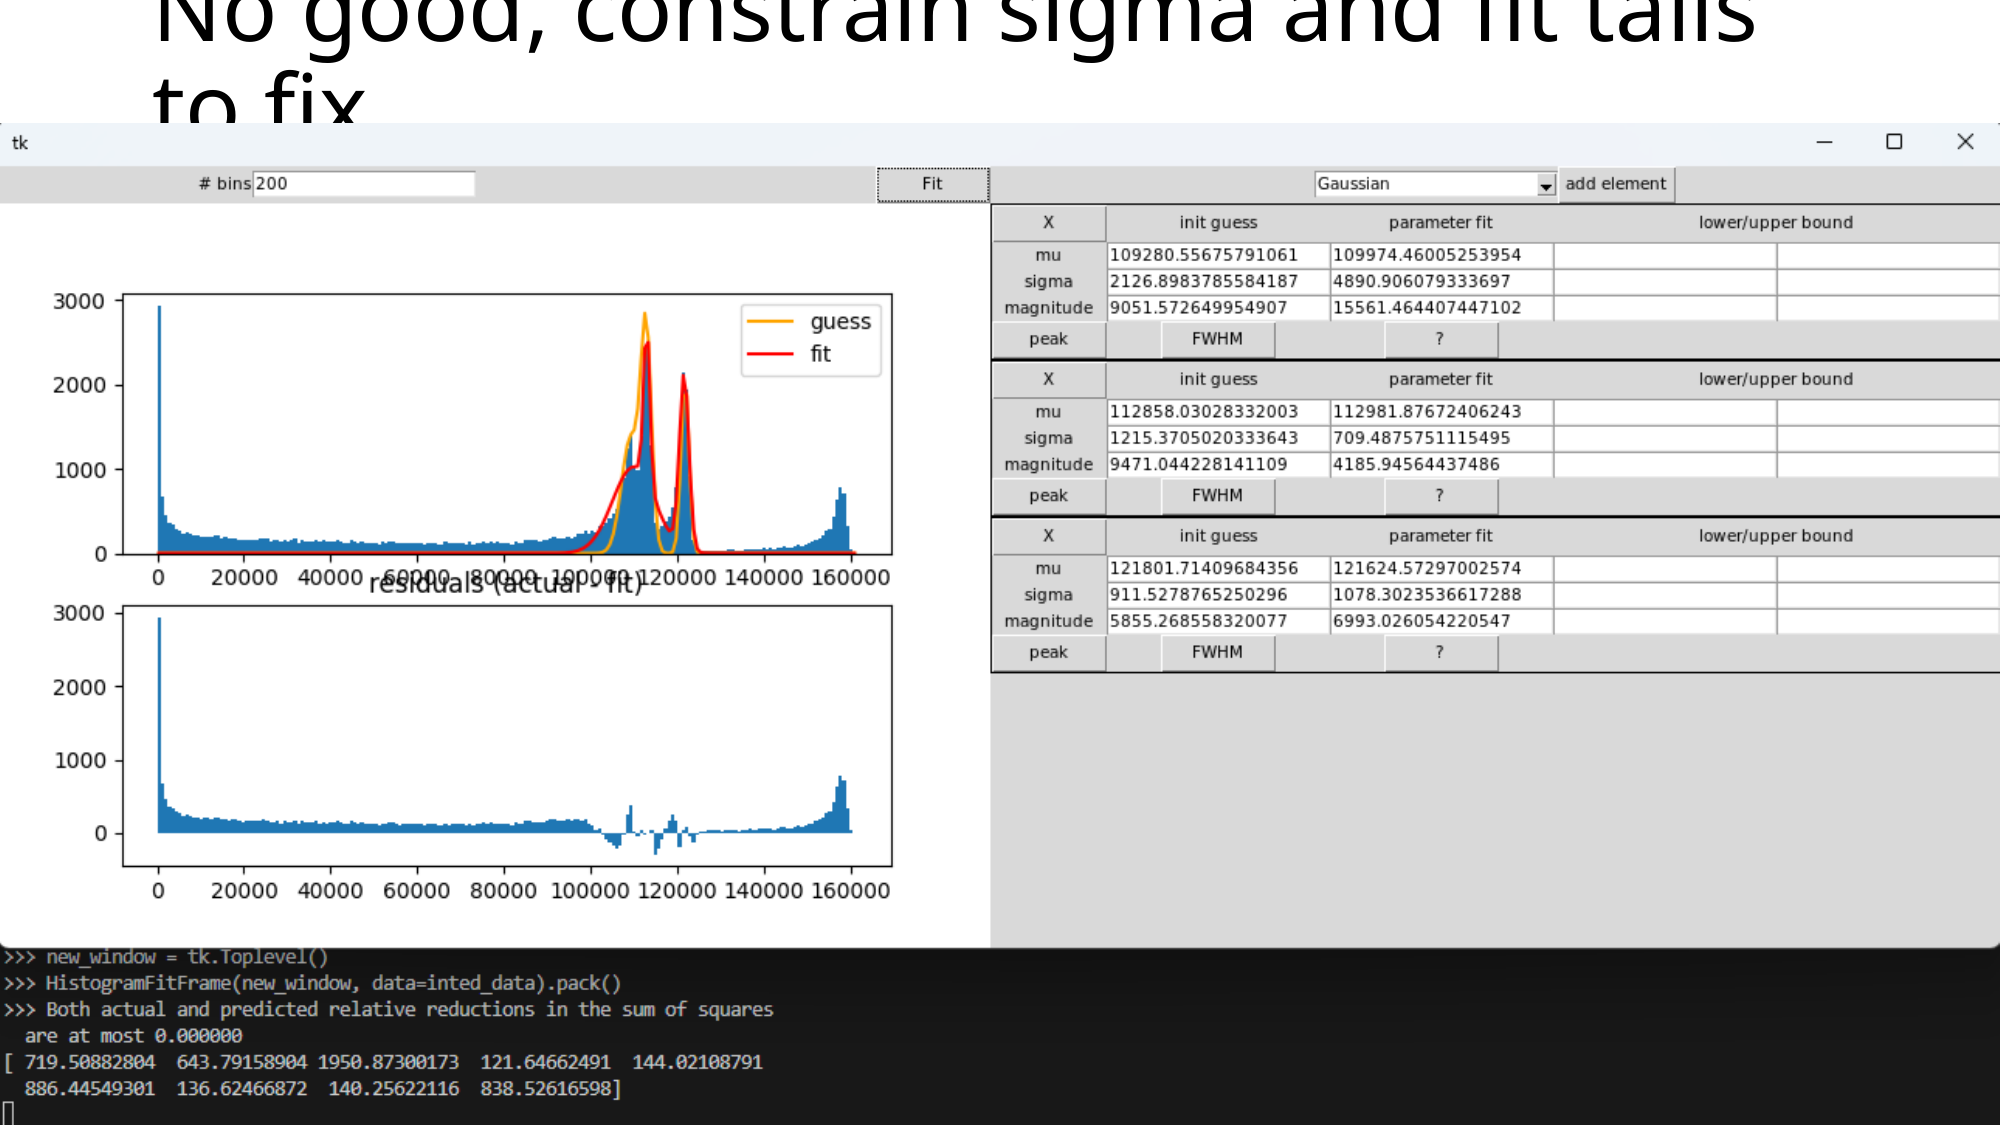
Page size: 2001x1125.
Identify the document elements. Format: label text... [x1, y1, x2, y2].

picture [0, 122, 2000, 1125]
title No good, constrain sigma and fit tails to fix [137, 0, 1863, 122]
